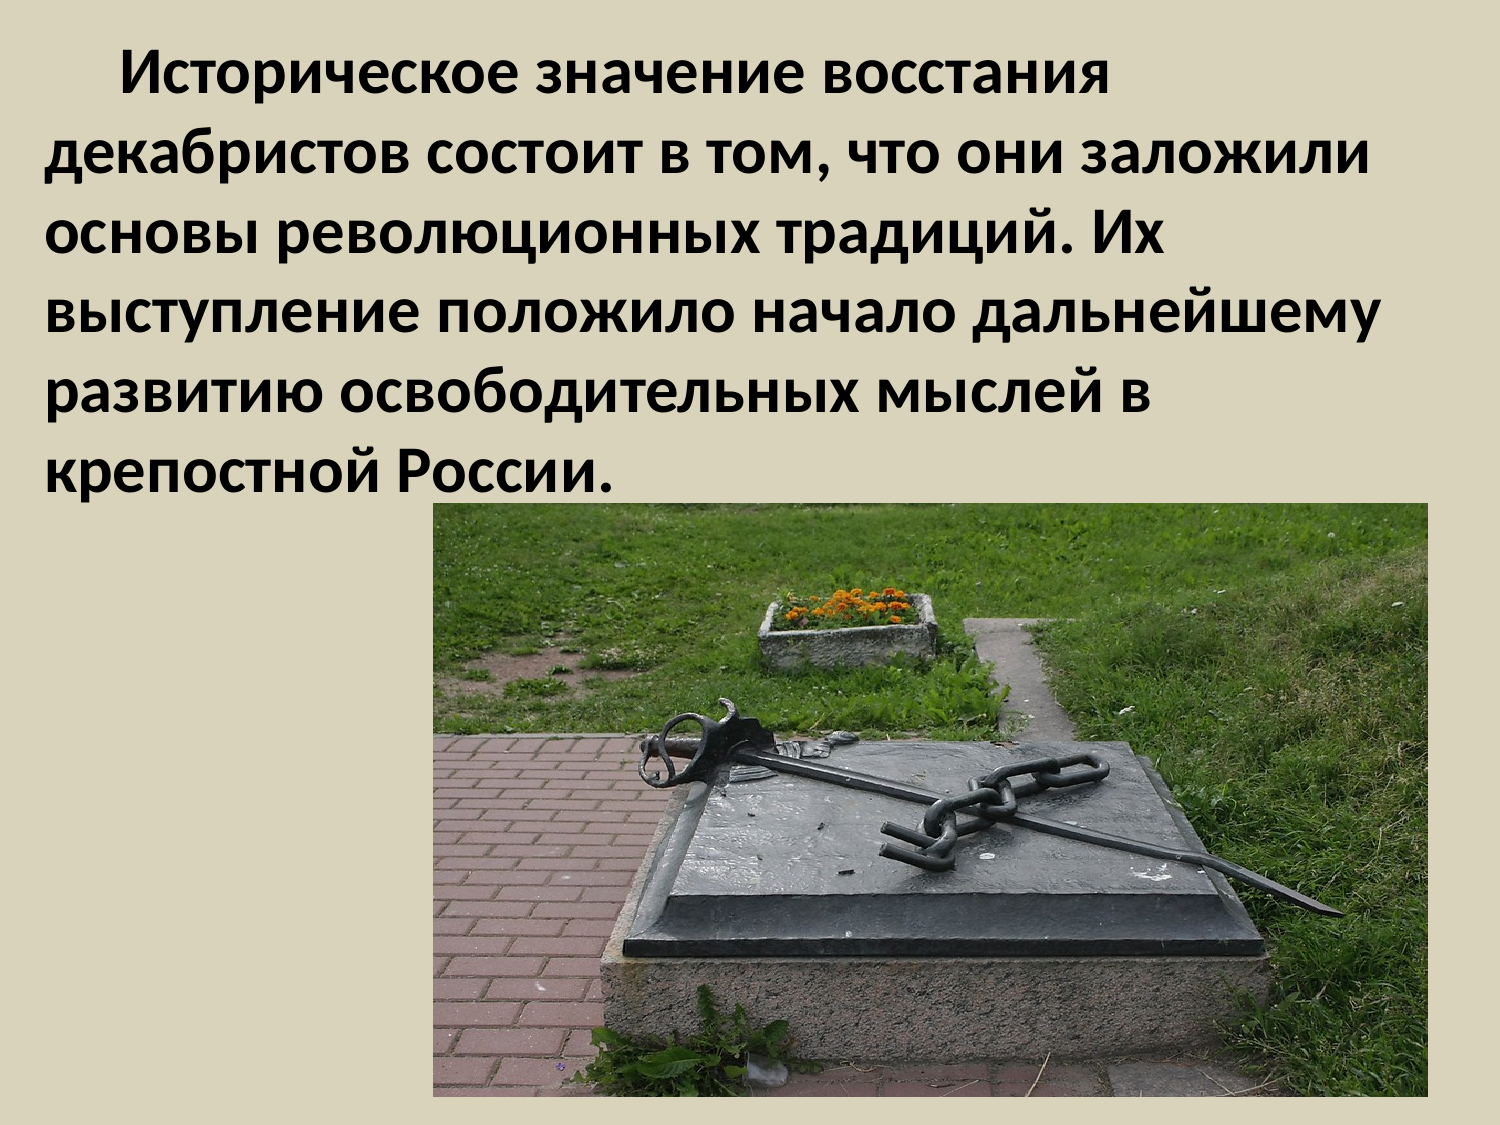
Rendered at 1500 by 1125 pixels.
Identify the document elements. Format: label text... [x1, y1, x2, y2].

text_box Историческое значение восстания декабристов состоит в том, что они заложили основы революционных традиций. Их выступление положило начало дальнейшему развитию освободительных мыслей в крепостной России. [29, 19, 1483, 514]
picture [433, 503, 1428, 1098]
